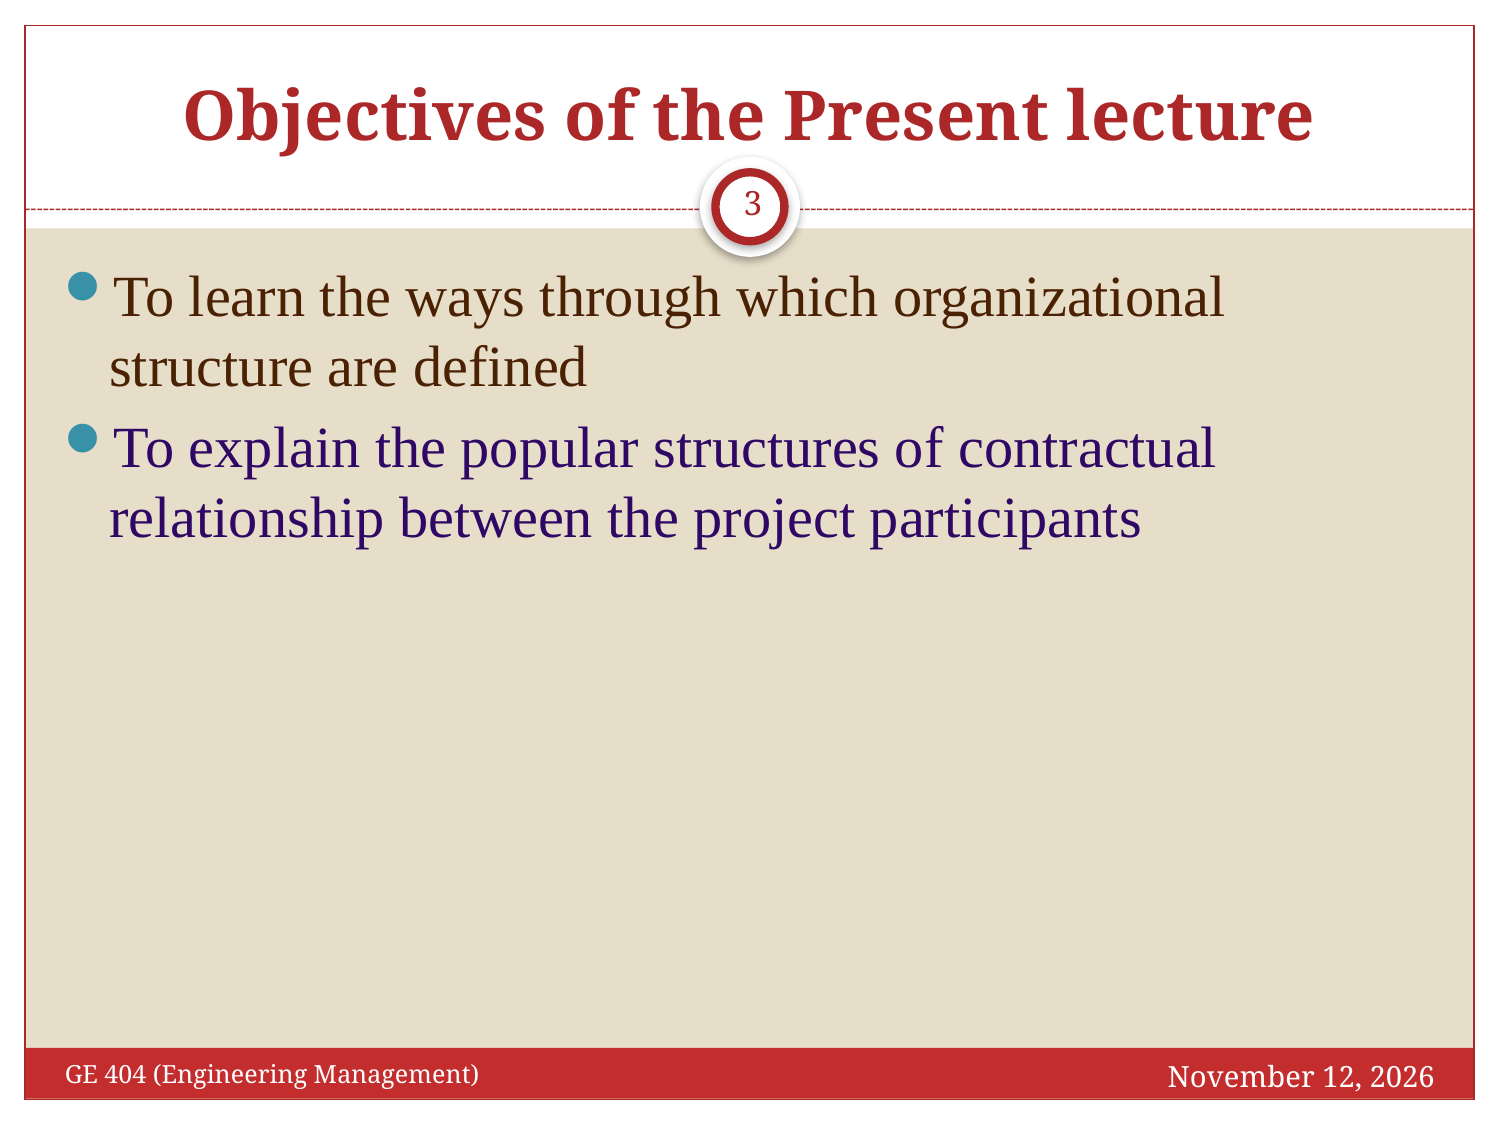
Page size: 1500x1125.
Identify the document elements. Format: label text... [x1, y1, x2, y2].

list To learn the ways through which organizational structure are defined To explain the popular structures of contractual relationship between the project participants [49, 250, 1445, 1001]
footer GE 404 (Engineering Management) [50, 1051, 638, 1112]
title Objectives of the Present lecture [49, 37, 1450, 162]
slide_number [950, 1050, 1450, 1111]
slide_number 3 [715, 168, 791, 241]
